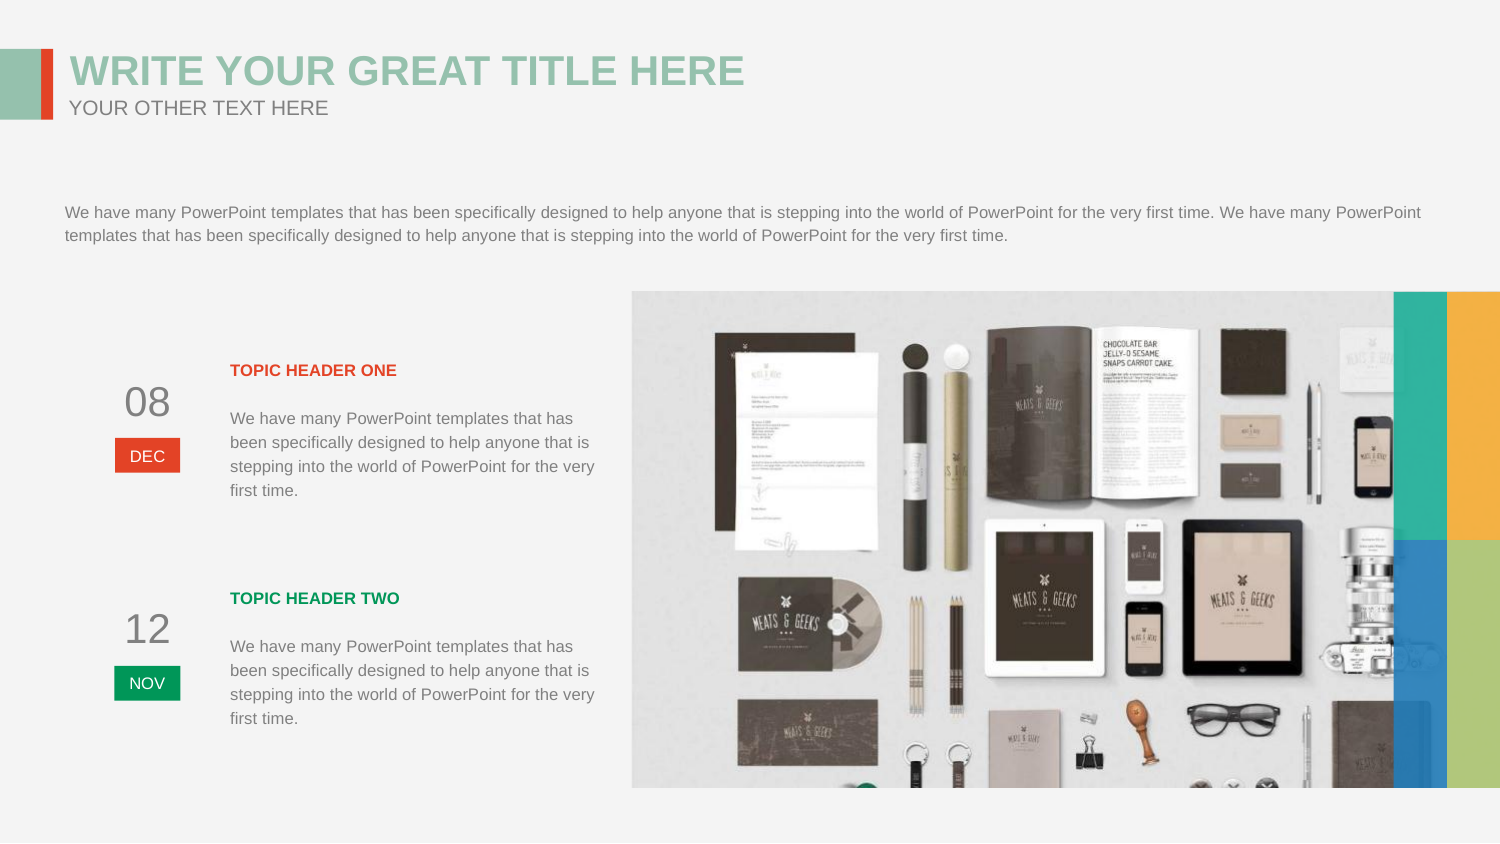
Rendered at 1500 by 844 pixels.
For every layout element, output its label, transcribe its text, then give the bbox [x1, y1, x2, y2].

text_box DEC [115, 437, 181, 473]
text_box [1447, 291, 1500, 540]
text_box 12 [109, 594, 186, 660]
text_box TOPIC HEADER ONE We have many PowerPoint templates that has been specifically designed to help anyone that is stepping into the world of PowerPoint for the very first time. [230, 356, 597, 500]
text_box 08 [109, 366, 186, 432]
text_box [1447, 540, 1500, 788]
text_box [1393, 291, 1447, 540]
text_box [1393, 540, 1447, 788]
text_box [0, 48, 54, 120]
text_box TOPIC HEADER TWO We have many PowerPoint templates that has been specifically designed to help anyone that is stepping into the world of PowerPoint for the very first time. [230, 584, 597, 728]
text_box We have many PowerPoint templates that has been specifically designed to help anyone that is stepping into the world of PowerPoint for the very first time. We have many PowerPoint templates that has been specifically designed to help anyone that is stepping into the world of PowerPoint for the very first time. [64, 197, 1436, 246]
text_box WRITE YOUR GREAT TITLE HERE [55, 36, 761, 102]
text_box YOUR OTHER TEXT HERE [54, 86, 344, 127]
text_box [631, 291, 1393, 788]
text_box NOV [114, 665, 181, 701]
